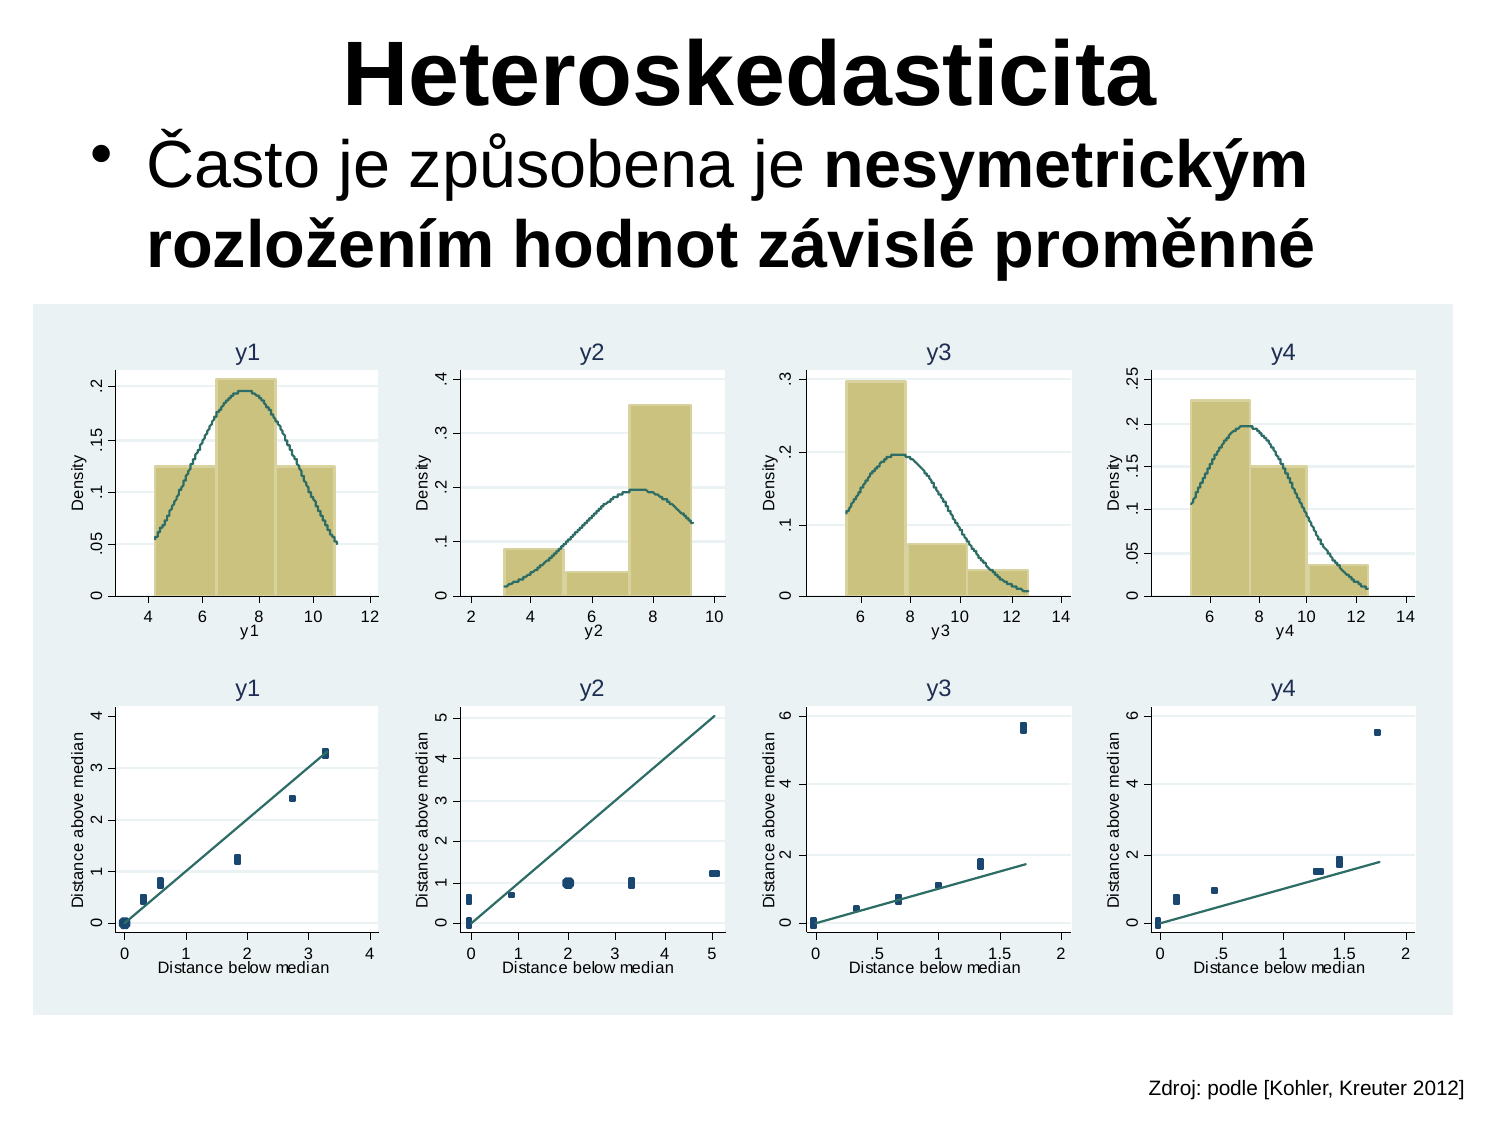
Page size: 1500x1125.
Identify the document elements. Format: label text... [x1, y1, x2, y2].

list Často je způsobena je nesymetrickým rozložením hodnot závislé proměnné [75, 113, 1425, 283]
title Heteroskedasticita [75, 0, 1425, 113]
text_box Zdroj: podle [Kohler, Kreuter 2012] [1133, 1066, 1500, 1107]
picture [10, 284, 1471, 1036]
